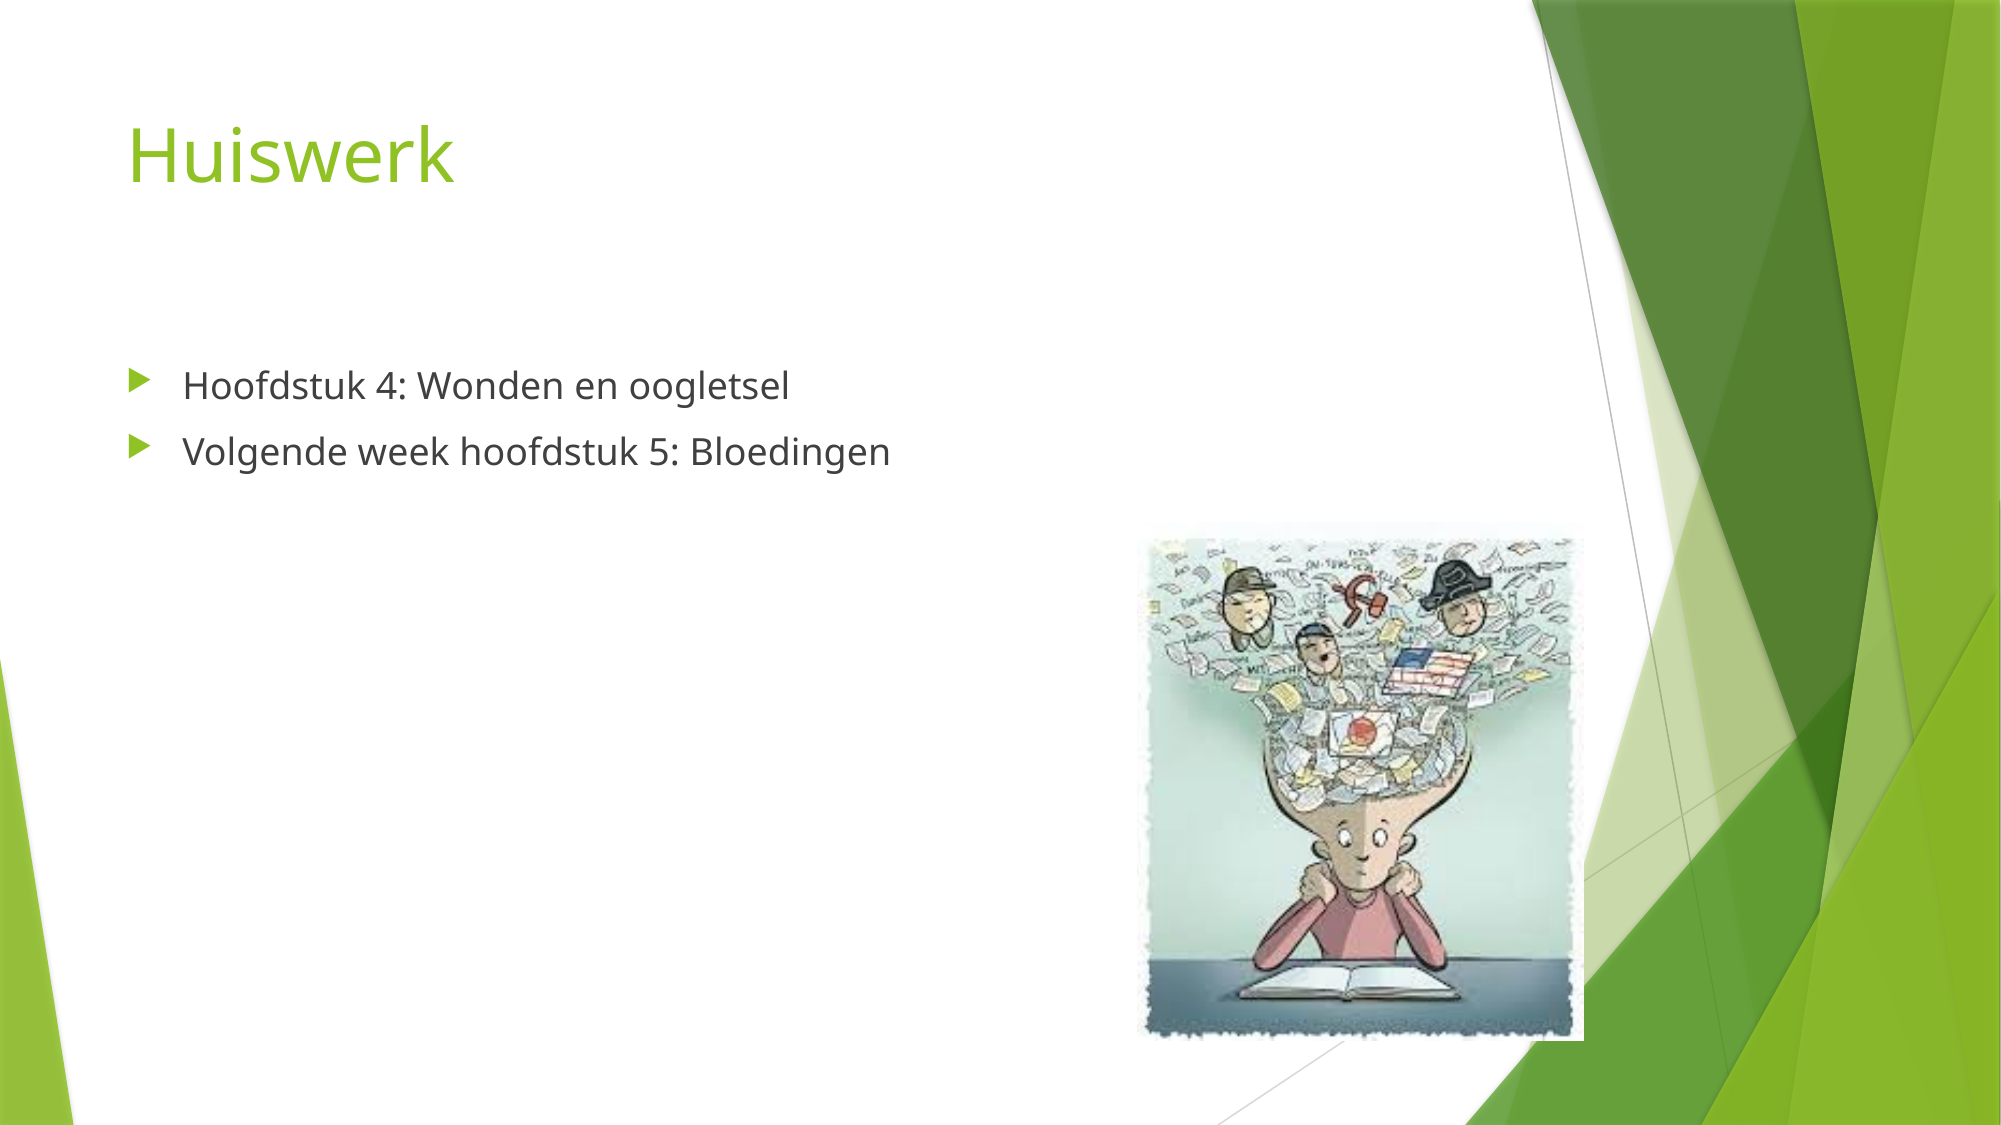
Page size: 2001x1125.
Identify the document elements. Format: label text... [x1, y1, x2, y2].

picture [1137, 521, 1584, 1042]
list Hoofdstuk 4: Wonden en oogletsel Volgende week hoofdstuk 5: Bloedingen [111, 354, 1522, 992]
title Huiswerk [111, 99, 1522, 317]
